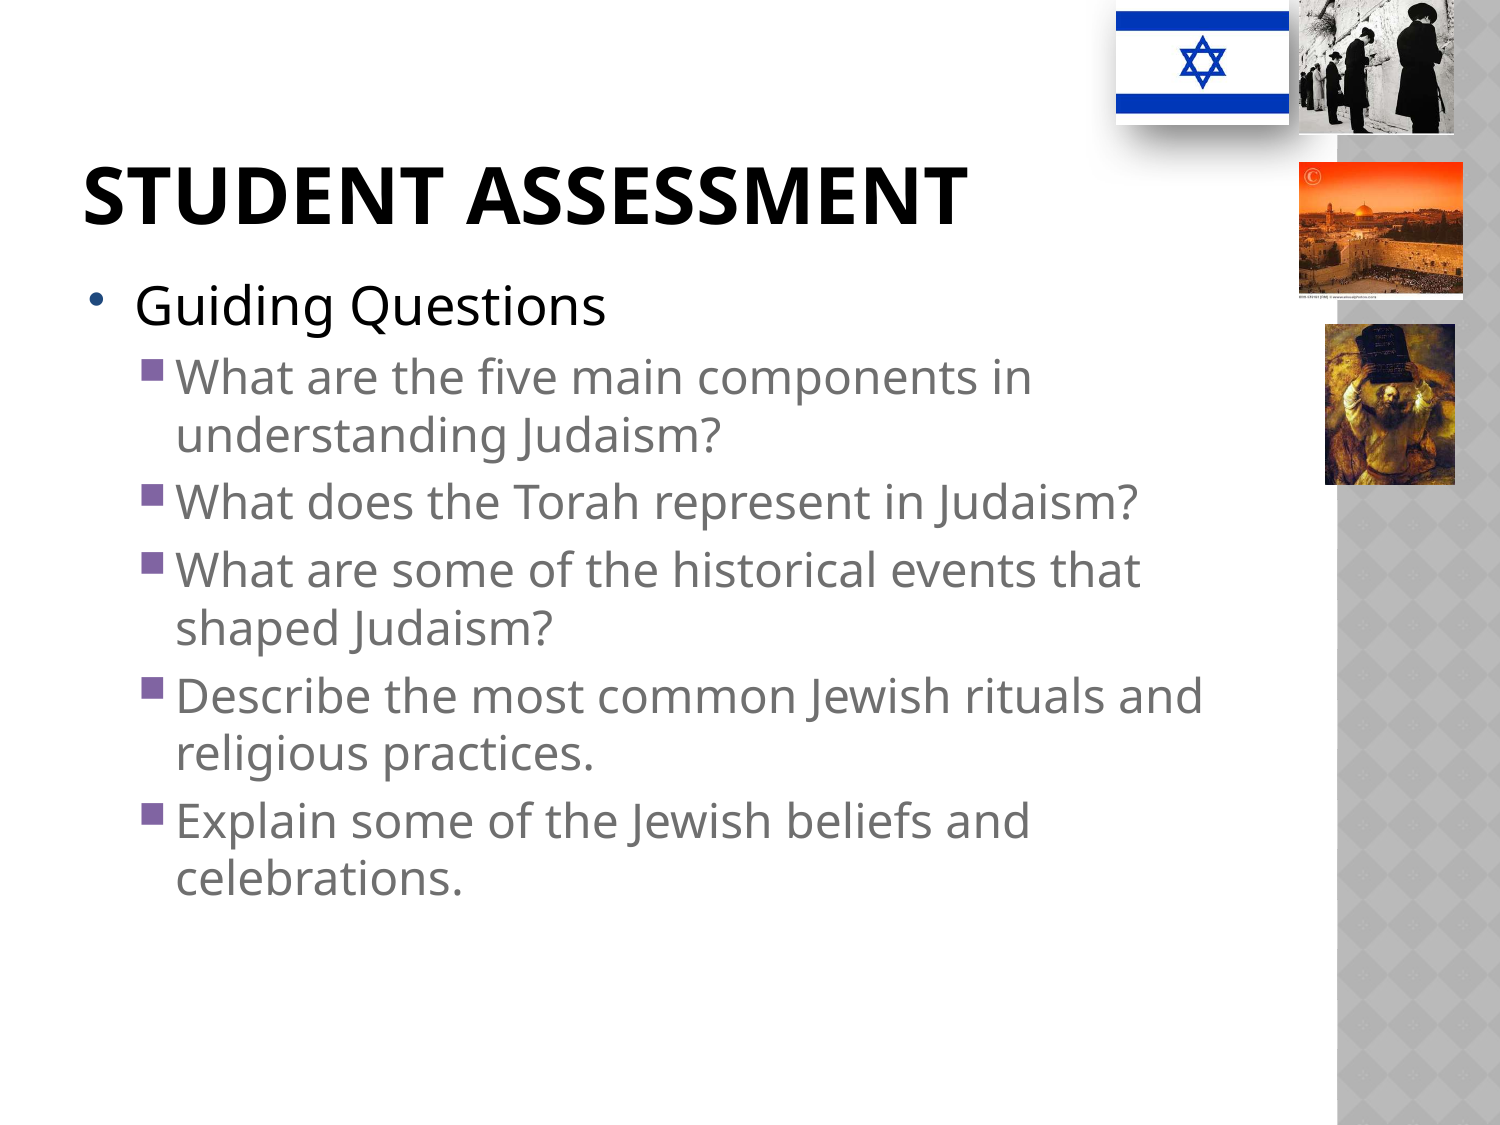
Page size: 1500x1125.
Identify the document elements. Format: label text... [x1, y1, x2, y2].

title Student Assessment [75, 52, 1263, 240]
list Guiding Questions What are the five main components in understanding Judaism? What does the Torah represent in Judaism? What are some of the historical events that shaped Judaism? Describe the most common Jewish rituals and religious practices. Explain some of the Jewish beliefs and celebrations. [75, 264, 1263, 1059]
picture [1299, 0, 1454, 135]
picture [1325, 324, 1455, 485]
picture [1116, 0, 1289, 125]
picture [1299, 162, 1463, 300]
